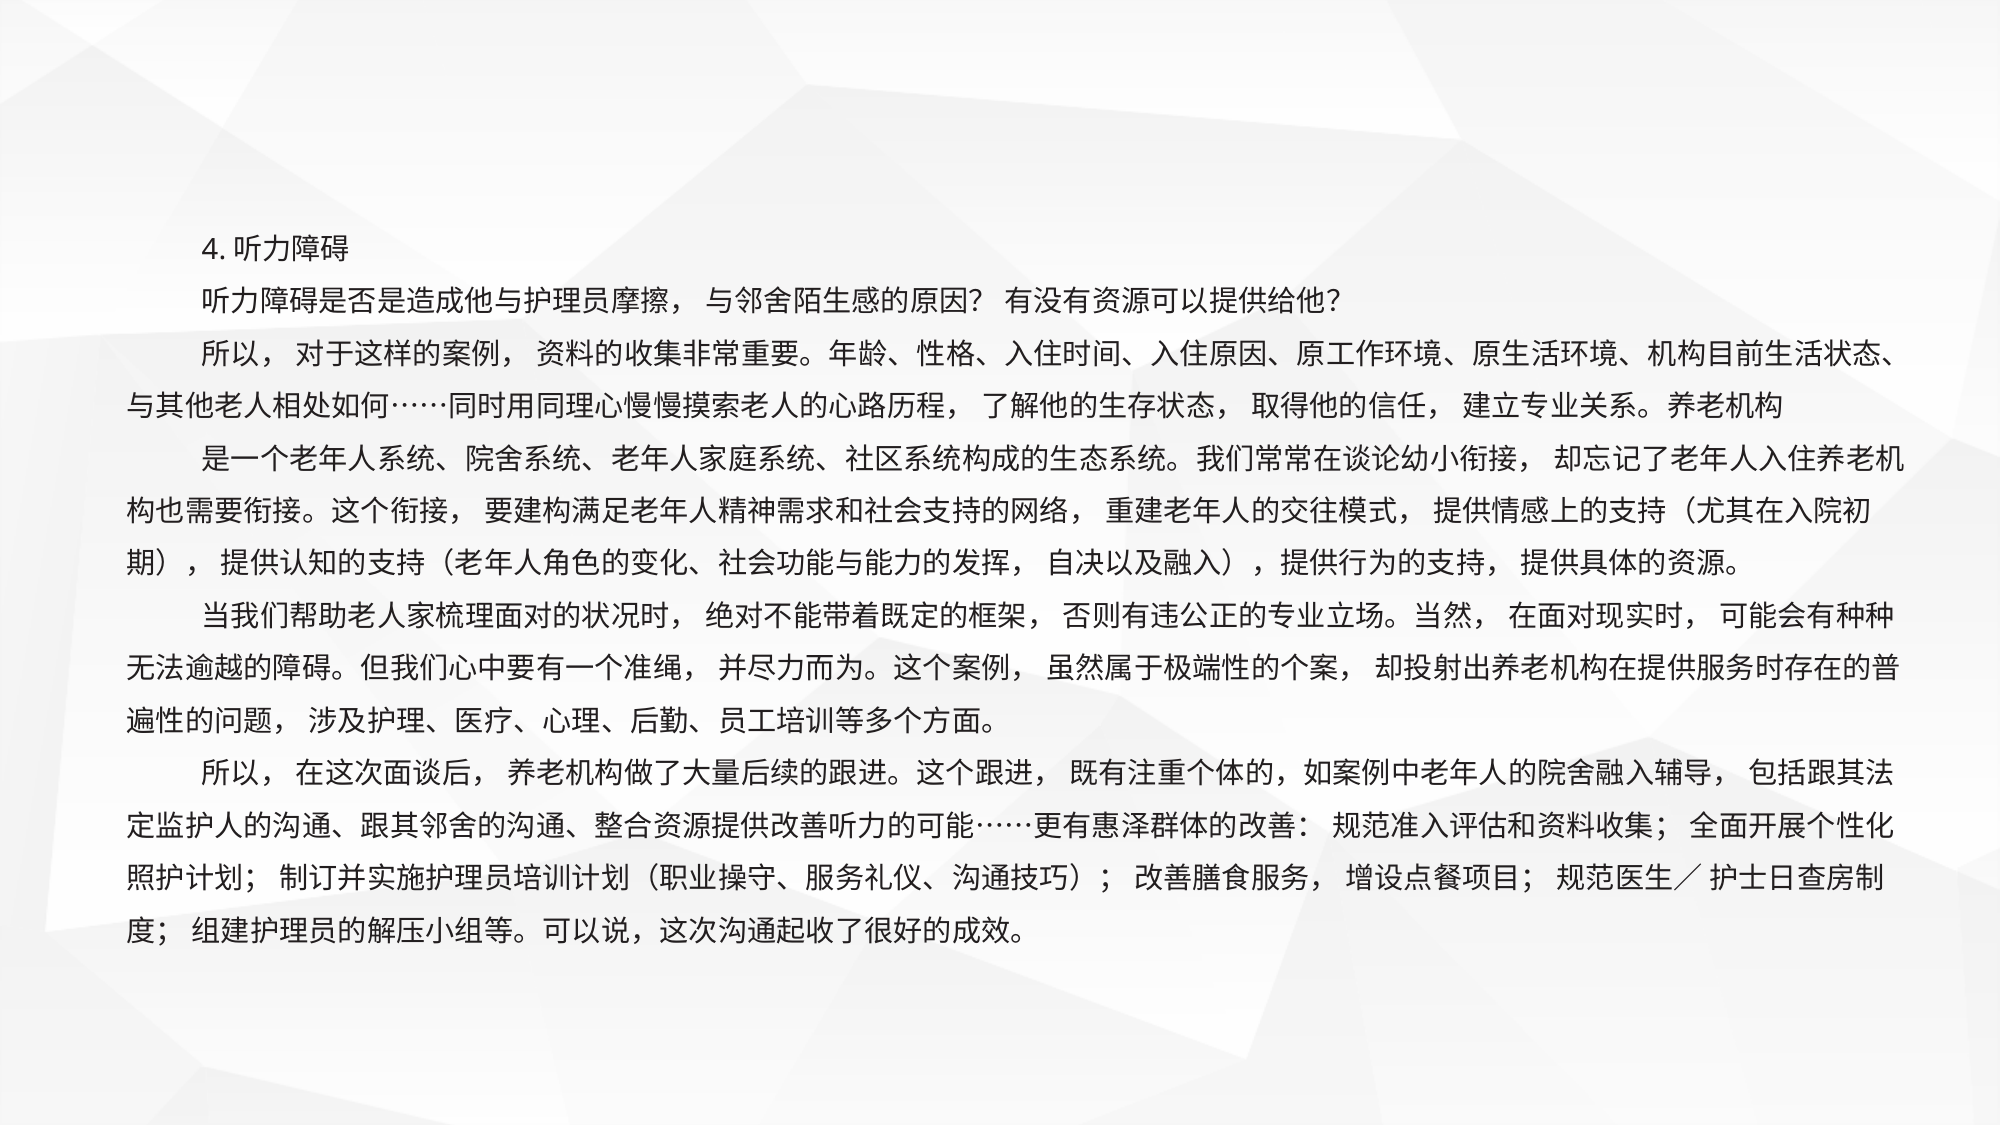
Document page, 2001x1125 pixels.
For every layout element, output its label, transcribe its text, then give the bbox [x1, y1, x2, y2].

picture [0, 0, 2000, 1125]
text_box 4.听力障碍 听力障碍是否是造成他与护理员摩擦， 与邻舍陌生感的原因？ 有没有资源可以提供给他？ 所以， 对于这样的案例， 资料的收集非常重要。年龄、性格、入住时间、入住原因、原工作环境、原生活环境、机构目前生活状态、与其他老人相处如何……同时用同理心慢慢摸索老人的心路历程， 了解他的生存状态， 取得他的信任， 建立专业关系。养老机构 是一个老年人系统、院舍系统、老年人家庭系统、社区系统构成的生态系统。我们常常在谈论幼小衔接， 却忘记了老年人入住养老机构也需要衔接。这个衔接， 要建构满足老年人精神需求和社会支持的网络， 重建老年人的交往模式， 提供情感上的支持（尤其在入院初期）， 提供认知的支持（老年人角色的变化、社会功能与能力的发挥， 自决以及融入），提供行为的支持， 提供具体的资源。 当我们帮助老人家梳理面对的状况时， 绝对不能带着既定的框架， 否则有违公正的专业立场。当然， 在面对现实时， 可能会有种种无法逾越的障碍。但我们心中要有一个准绳， 并尽力而为。这个案例， 虽然属于极端性的个案， 却投射出养老机构在提供服务时存在的普遍性的问题， 涉及护理、医疗、心理、后勤、员工培训等多个方面。 所以， 在这次面谈后， 养老机构做了大量后续的跟进。这个跟进， 既有注重个体的，如案例中老年人的院舍融入辅导， 包括跟其法定监护人的沟通、跟其邻舍的沟通、整合资源提供改善听力的可能……更有惠泽群体的改善： 规范准入评估和资料收集； 全面开展个性化照护计划； 制订并实施护理员培训计划（职业操守、服务礼仪、沟通技巧）； 改善膳食服务， 增设点餐项目； 规范医生／ 护士日查房制度； 组建护理员的解压小组等。可以说，这次沟通起收了很好的成效。 [111, 205, 1926, 955]
